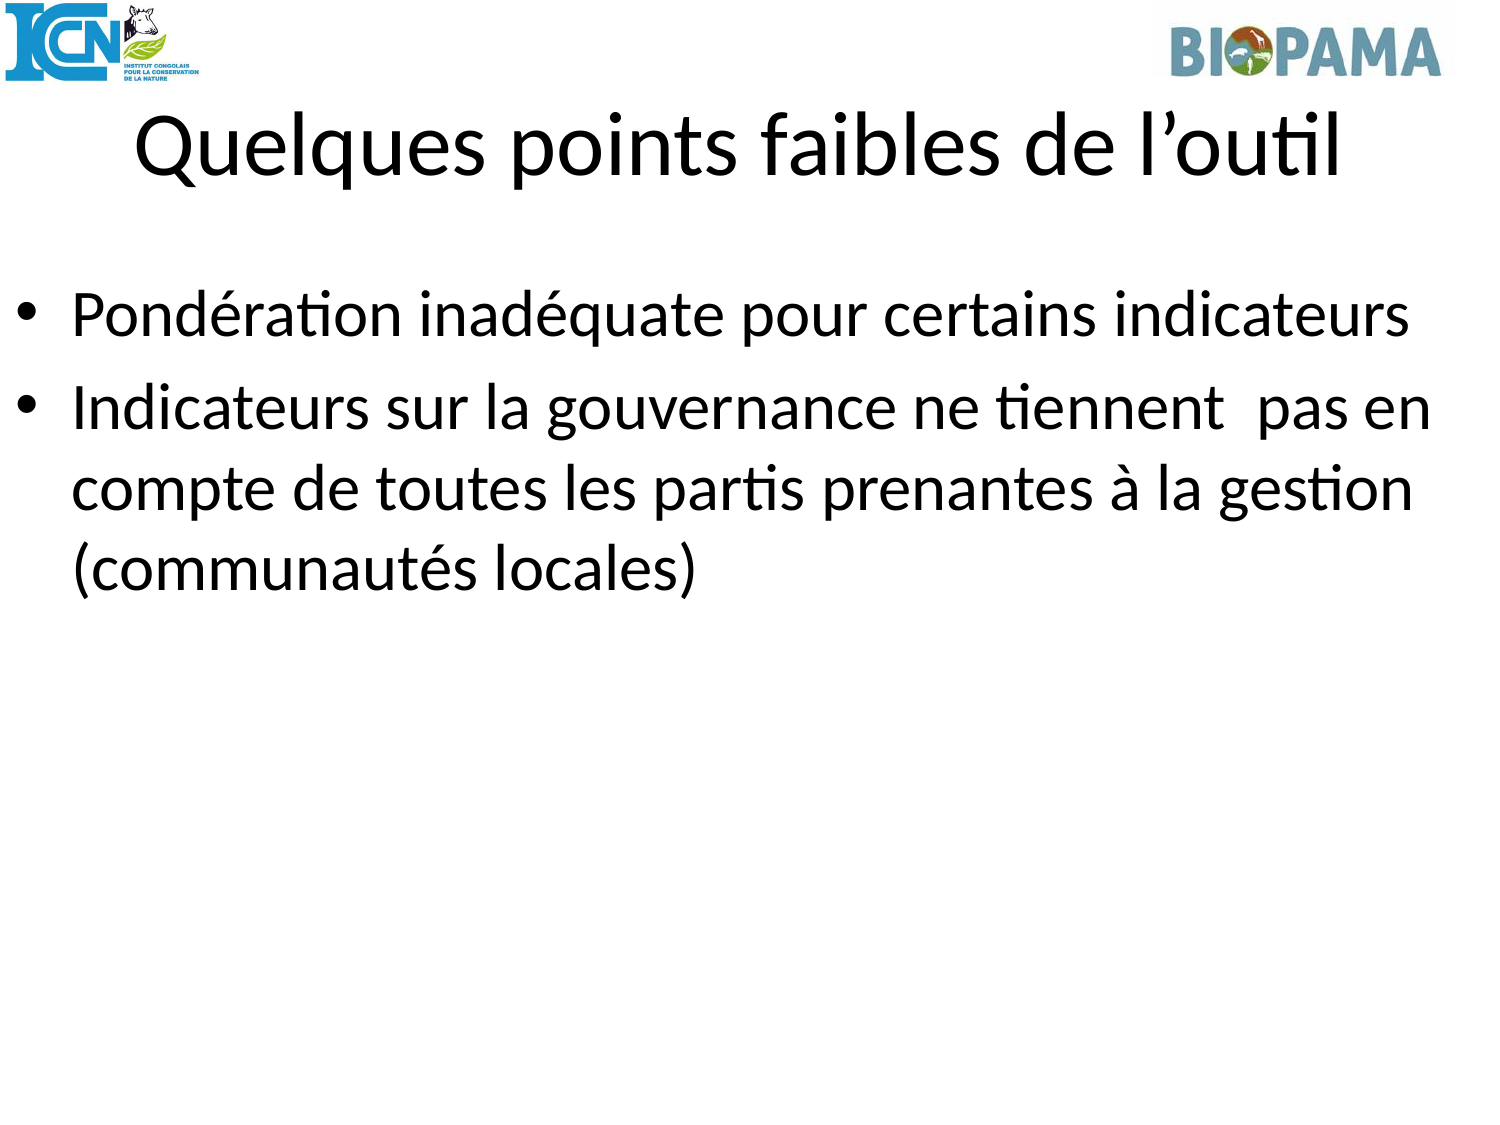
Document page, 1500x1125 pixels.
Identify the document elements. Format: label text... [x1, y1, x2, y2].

list Pondération inadéquate pour certains indicateurs Indicateurs sur la gouvernance ne tiennent pas en compte de toutes les partis prenantes à la gestion (communautés locales) [0, 262, 1500, 1005]
picture [0, 0, 202, 85]
picture [1151, 0, 1455, 77]
title Quelques points faibles de l’outil [0, 45, 1500, 233]
